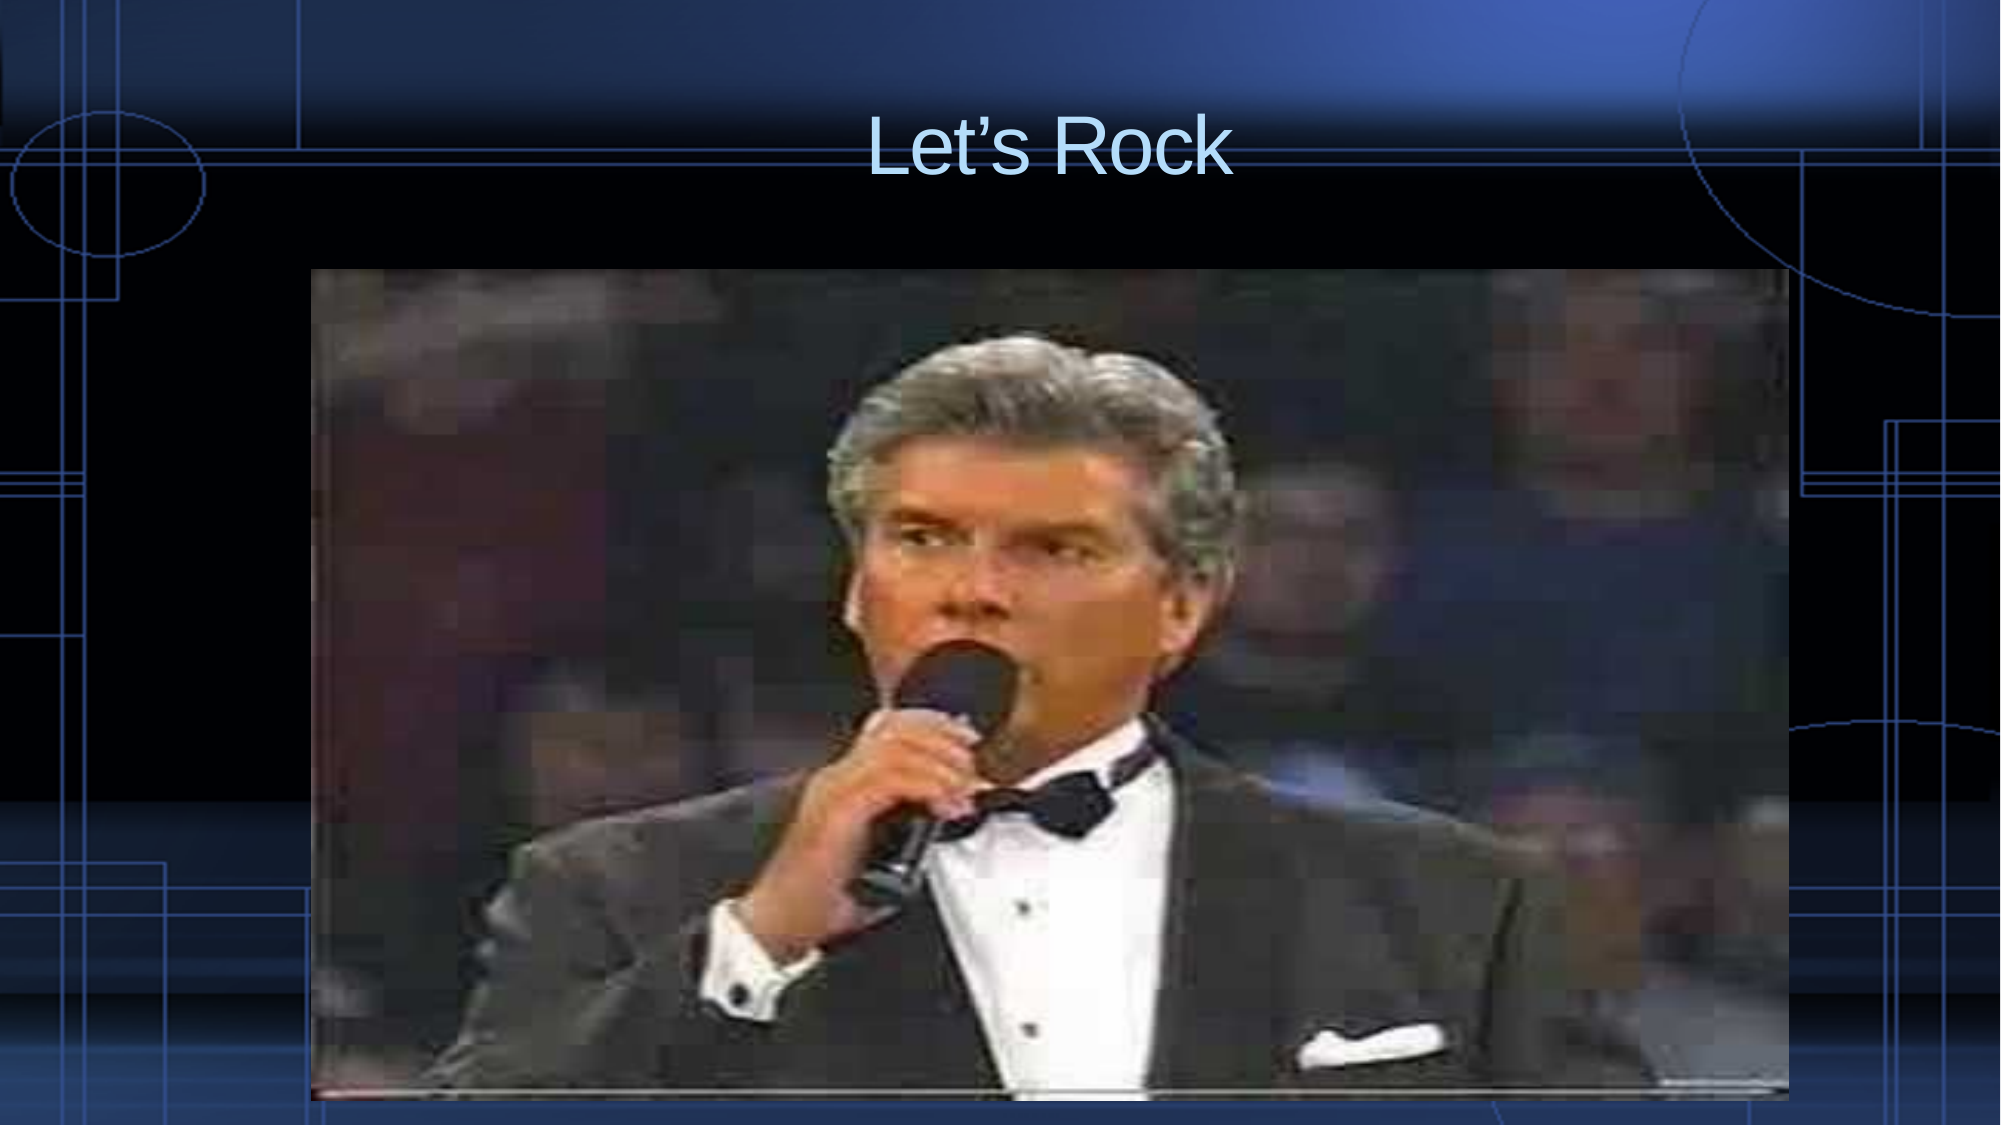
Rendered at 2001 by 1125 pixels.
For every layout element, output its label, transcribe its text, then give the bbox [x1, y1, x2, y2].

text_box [309, 268, 1791, 1102]
picture [0, 0, 2001, 1125]
title Let’s Rock [200, 83, 1900, 234]
